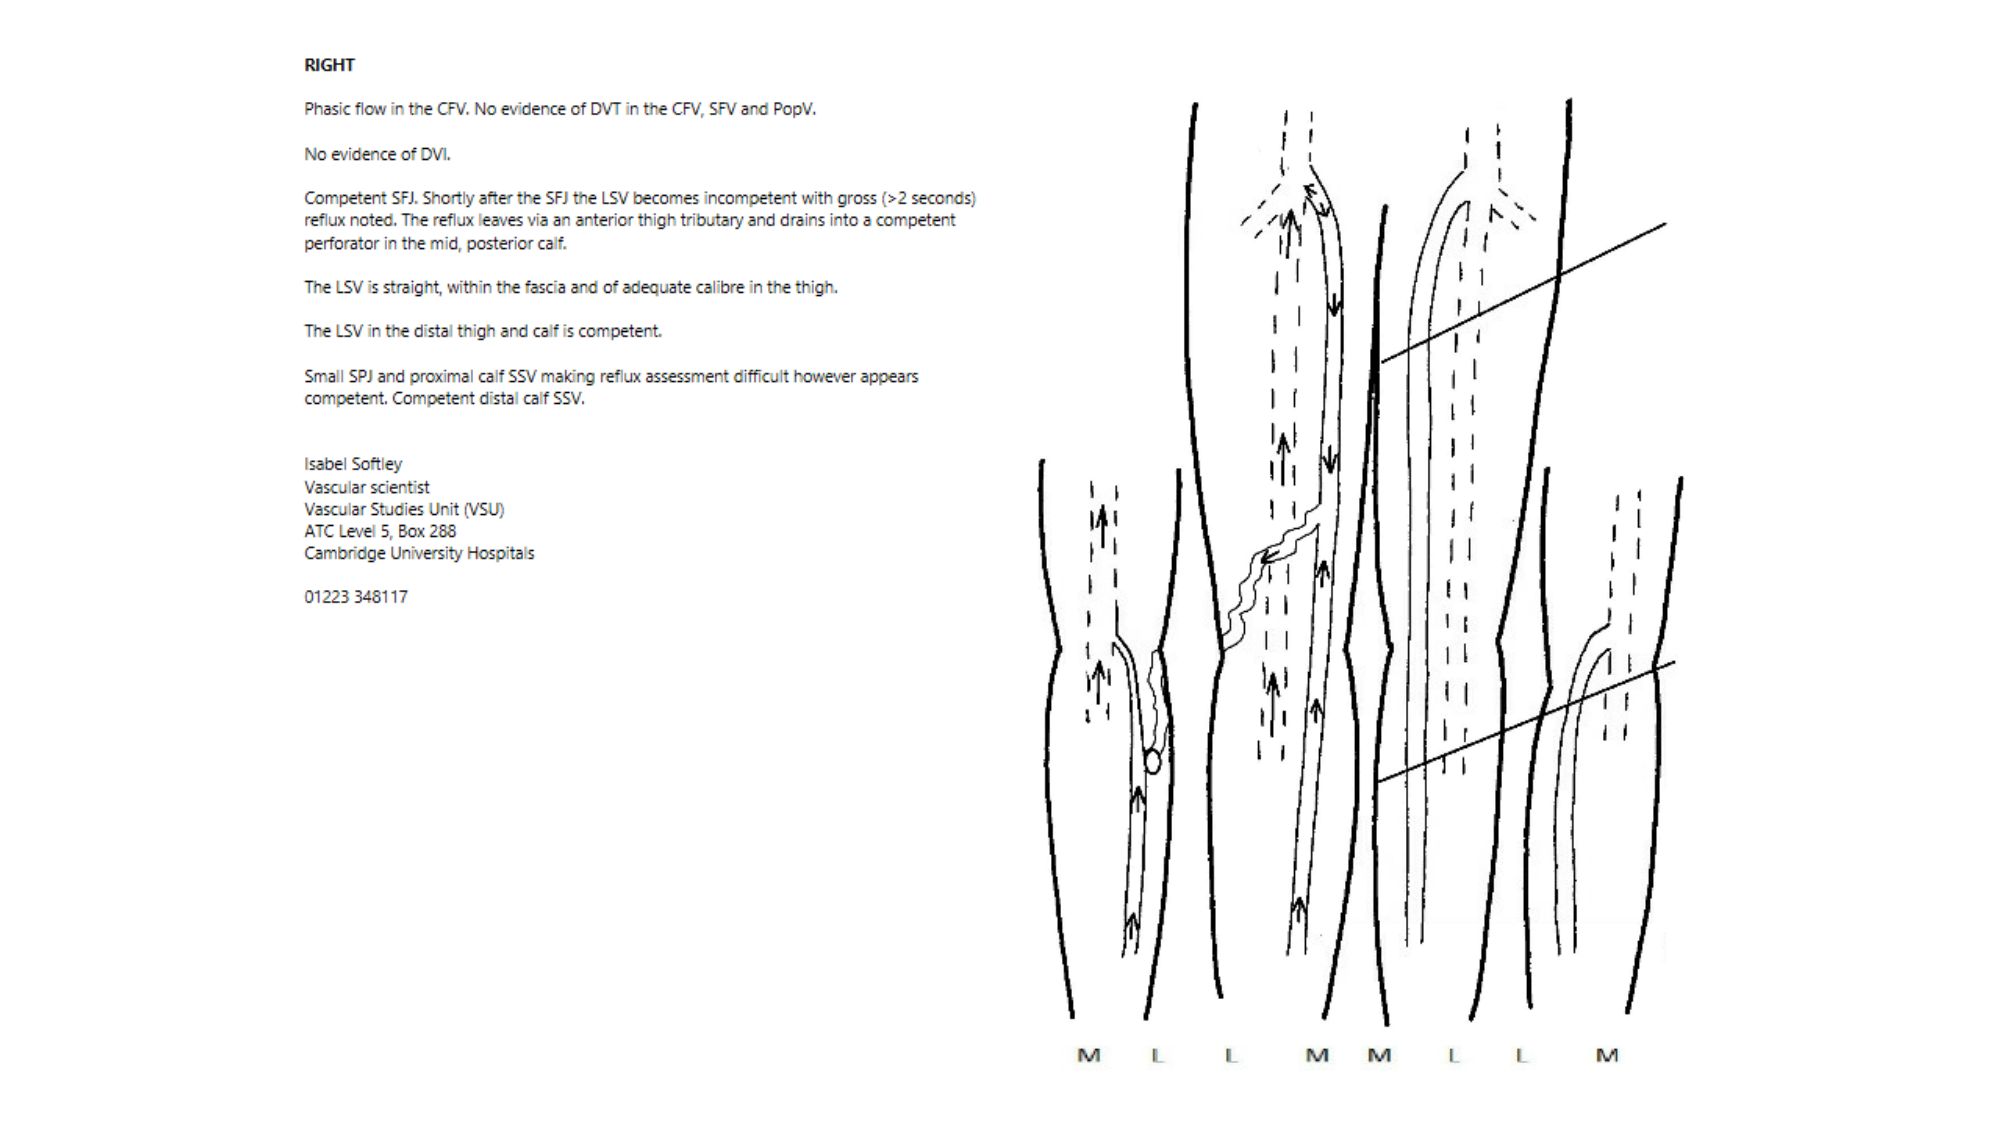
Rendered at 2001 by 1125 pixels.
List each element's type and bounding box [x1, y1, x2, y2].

picture [301, 51, 1699, 1074]
